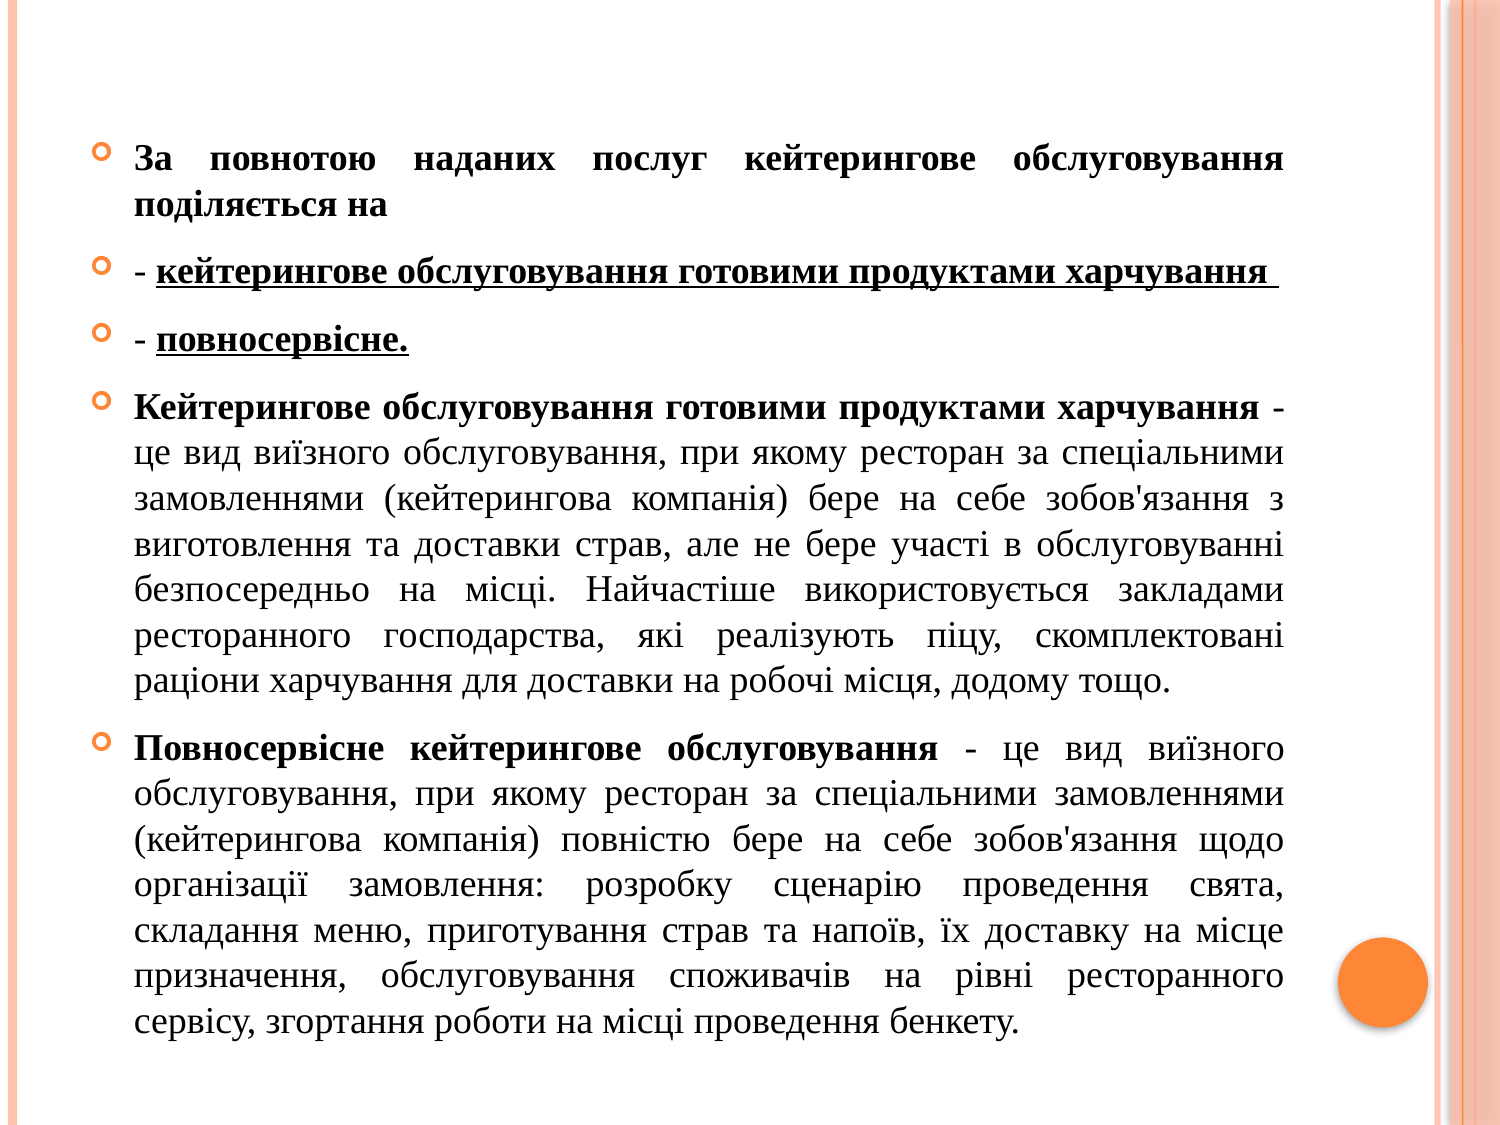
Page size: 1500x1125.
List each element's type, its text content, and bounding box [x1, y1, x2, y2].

list За повнотою наданих послуг кейтерингове обслуговування поділяється на - кейтерингове обслуговування готовими продуктами харчування - повносервісне. Кейтерингове обслуговування готовими продуктами харчування - це вид виїзного обслуговування, при якому ресторан за спеціальними замовленнями (кейтерингова компанія) бере на себе зобов'язання з виготовлення та доставки страв, але не бере участі в обслуговуванні безпосередньо на місці. Найчастіше використовується закладами ресторанного господарства, які реалізують піцу, скомплектовані раціони харчування для доставки на робочі місця, додому тощо. Повносервісне кейтерингове обслуговування - це вид виїзного обслуговування, при якому ресторан за спеціальними замовленнями (кейтерингова компанія) повністю бере на себе зобов'язання щодо організації замовлення: розробку сценарію проведення свята, складання меню, приготування страв та напоїв, їх доставку на місце призначення, обслуговування споживачів на рівні ресторанного сервісу, згортання роботи на місці проведення бенкету. [75, 125, 1300, 1062]
